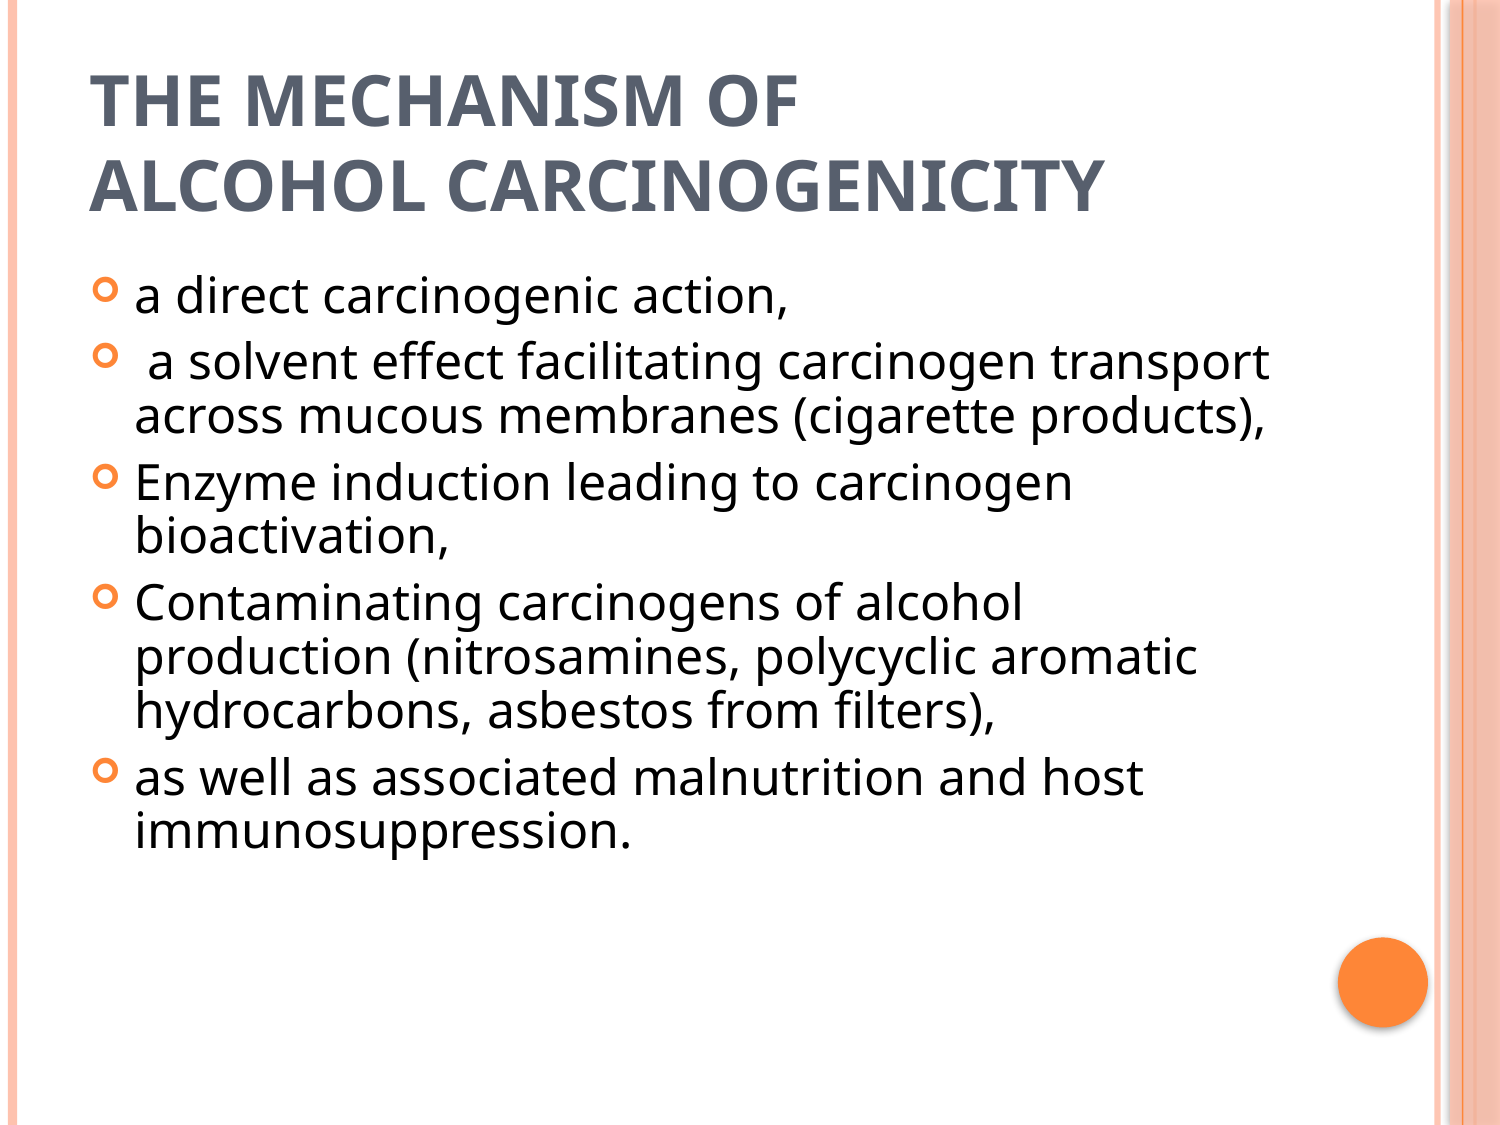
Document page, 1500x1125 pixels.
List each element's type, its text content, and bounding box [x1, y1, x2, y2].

title The mechanism of alcohol carcinogenicity [75, 45, 1300, 233]
list a direct carcinogenic action, a solvent effect facilitating carcinogen transport across mucous membranes (cigarette products), Enzyme induction leading to carcinogen bioactivation, Contaminating carcinogens of alcohol production (nitrosamines, polycyclic aromatic hydrocarbons, asbestos from filters), as well as associated malnutrition and host immunosuppression. [75, 262, 1300, 1062]
